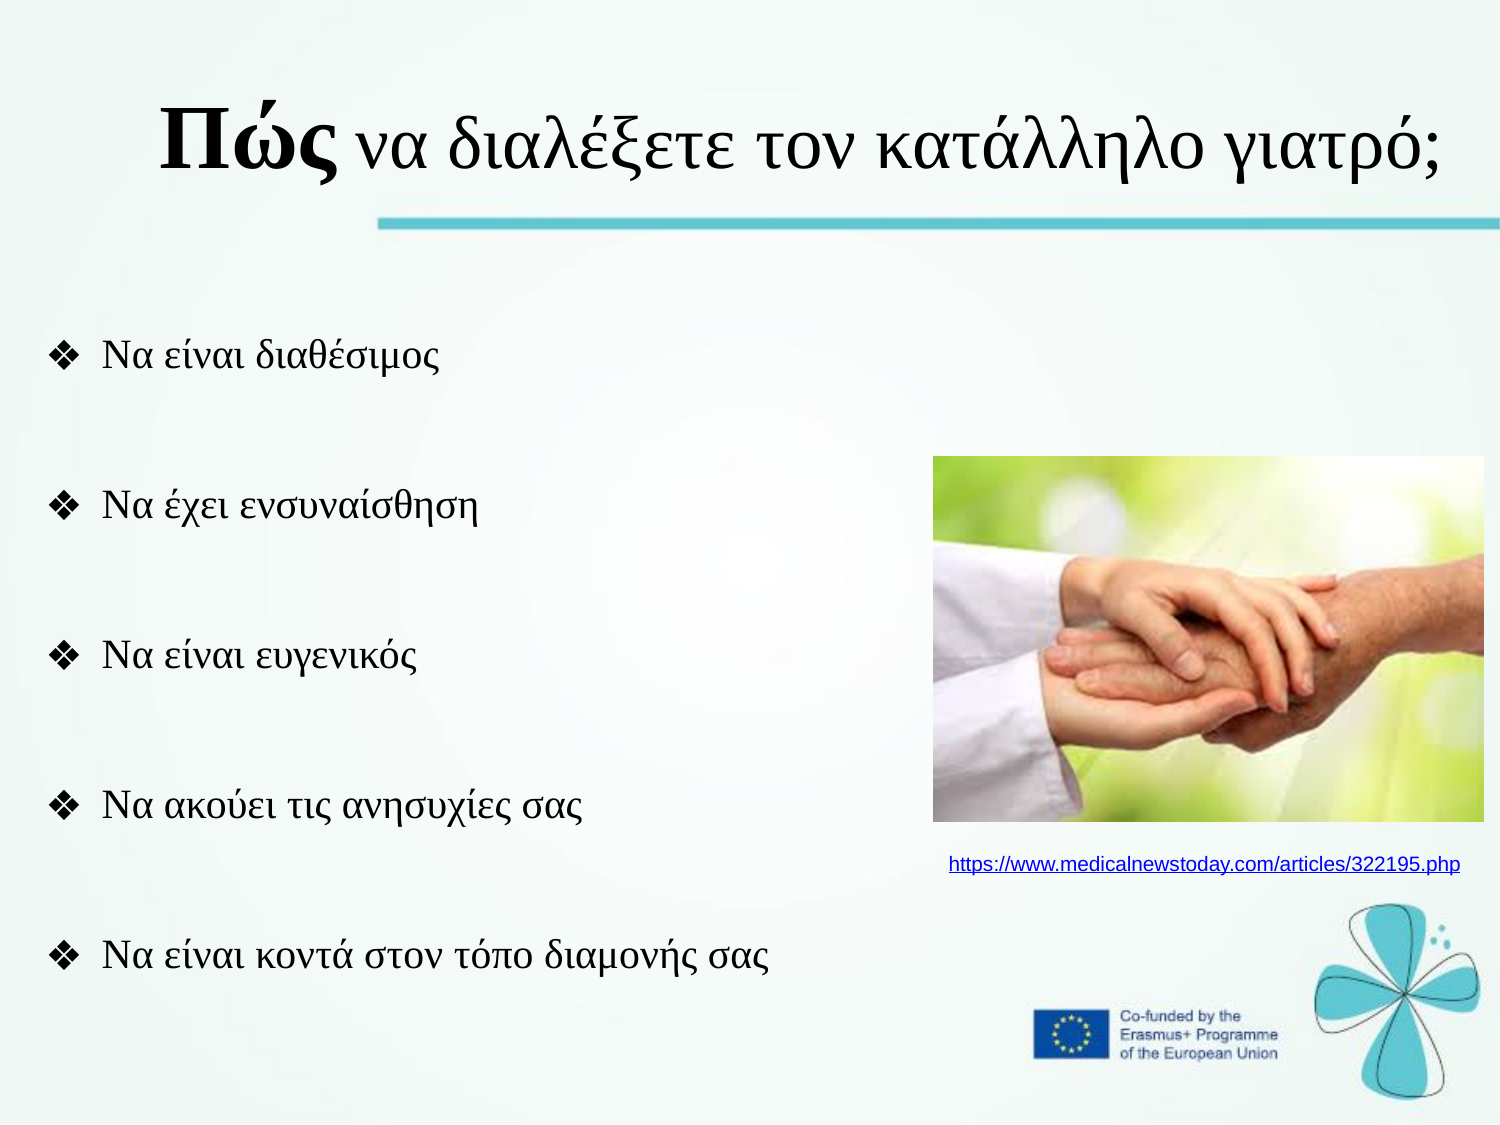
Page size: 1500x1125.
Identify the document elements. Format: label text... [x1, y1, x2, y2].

text_box Πώς να διαλέξετε τον κατάλληλο γιατρό; [133, 69, 1472, 194]
text_box Να είναι διαθέσιμος Να έχει ενσυναίσθηση Να είναι ευγενικός Να ακούει τις ανησυχίες σας Να είναι κοντά στον τόπο διαμονής σας [30, 294, 1271, 985]
text_box https://www.medicalnewstoday.com/articles/322195.php [933, 842, 1484, 883]
picture [0, 0, 1500, 1125]
